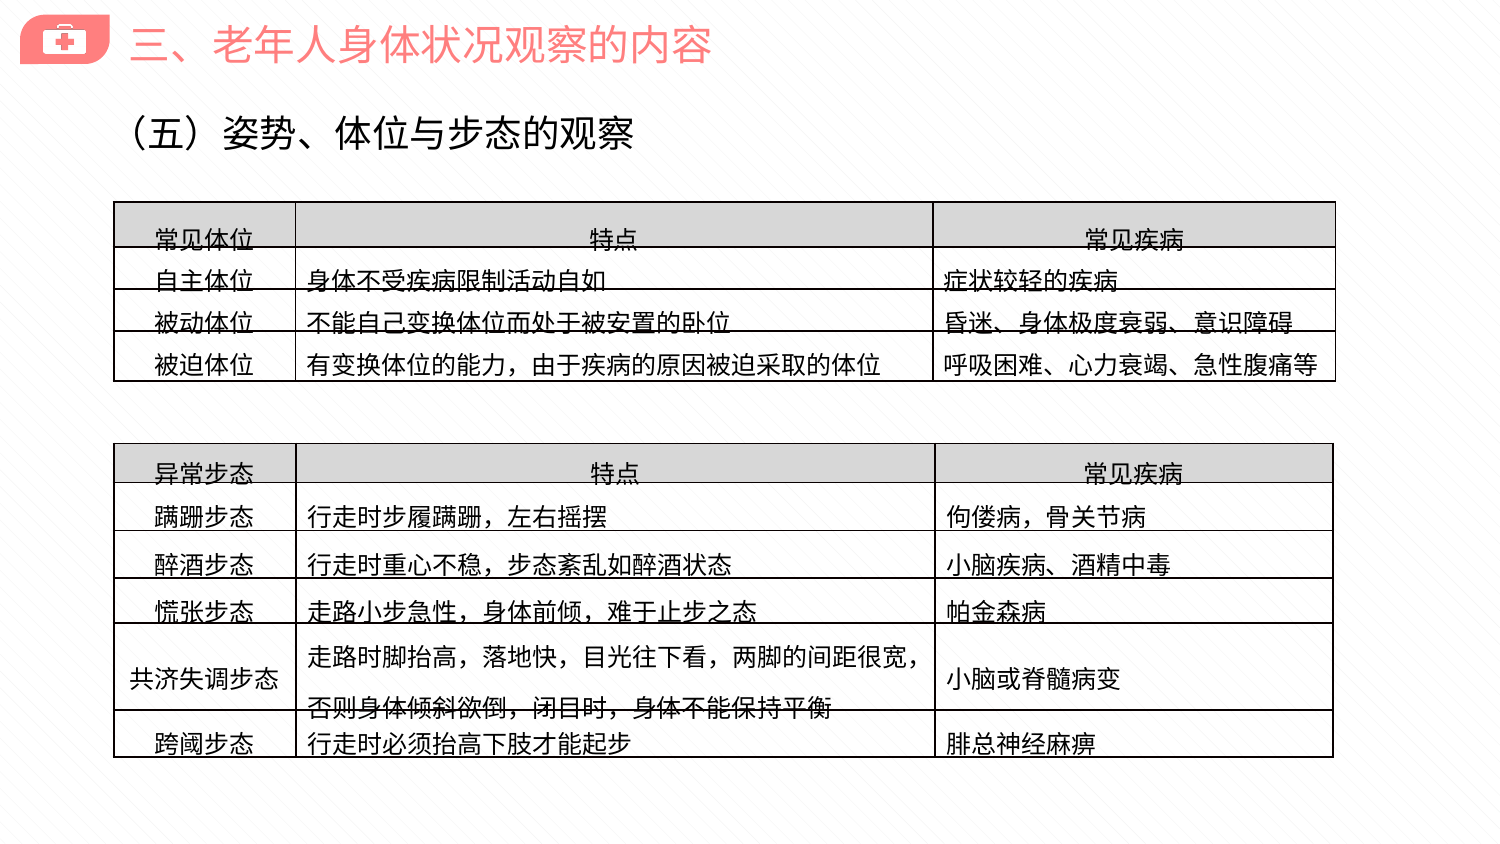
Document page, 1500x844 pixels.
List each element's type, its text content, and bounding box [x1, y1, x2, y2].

table_header 异常步态 [115, 444, 295, 482]
table_cell 呼吸困难、心力衰竭、急性腹痛等 [934, 332, 1335, 380]
table_cell 自主体位 [115, 248, 295, 288]
table_cell 被动体位 [115, 290, 295, 330]
table_cell 行走时必须抬高下肢才能起步 [297, 711, 934, 756]
table_cell 小脑或脊髓病变 [936, 624, 1332, 709]
table_header 常见疾病 [936, 444, 1332, 482]
table_cell 帕金森病 [936, 579, 1332, 622]
table_header 特点 [297, 444, 934, 482]
table_cell 跨阈步态 [115, 711, 295, 756]
table_cell 走路小步急性，身体前倾，难于止步之态 [297, 579, 934, 622]
table_cell 不能自己变换体位而处于被安置的卧位 [296, 290, 932, 330]
table_cell 慌张步态 [115, 579, 295, 622]
table_cell 有变换体位的能力，由于疾病的原因被迫采取的体位 [296, 332, 932, 380]
table_cell 小脑疾病、酒精中毒 [936, 531, 1332, 577]
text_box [19, 11, 863, 78]
table_cell 走路时脚抬高，落地快，目光往下看，两脚的间距很宽，否则身体倾斜欲倒，闭目时，身体不能保持平衡 [297, 624, 934, 709]
table_cell 被迫体位 [115, 332, 295, 380]
table_cell 昏迷、身体极度衰弱、意识障碍 [934, 290, 1335, 330]
table_cell 行走时重心不稳，步态紊乱如醉酒状态 [297, 531, 934, 577]
table_cell 共济失调步态 [115, 624, 295, 709]
table_cell 佝偻病，骨关节病 [936, 483, 1332, 530]
table_cell 腓总神经麻痹 [936, 711, 1332, 756]
table_cell 身体不受疾病限制活动自如 [296, 248, 932, 288]
table_header 常见疾病 [934, 203, 1335, 246]
text_box （五）姿势、体位与步态的观察 [9, 102, 1266, 163]
table_cell 行走时步履蹒跚，左右摇摆 [297, 483, 934, 530]
table_cell 蹒跚步态 [115, 483, 295, 530]
table_header 常见体位 [115, 203, 295, 246]
table_cell 醉酒步态 [115, 531, 295, 577]
table_cell 症状较轻的疾病 [934, 248, 1335, 288]
table_header 特点 [296, 203, 932, 246]
